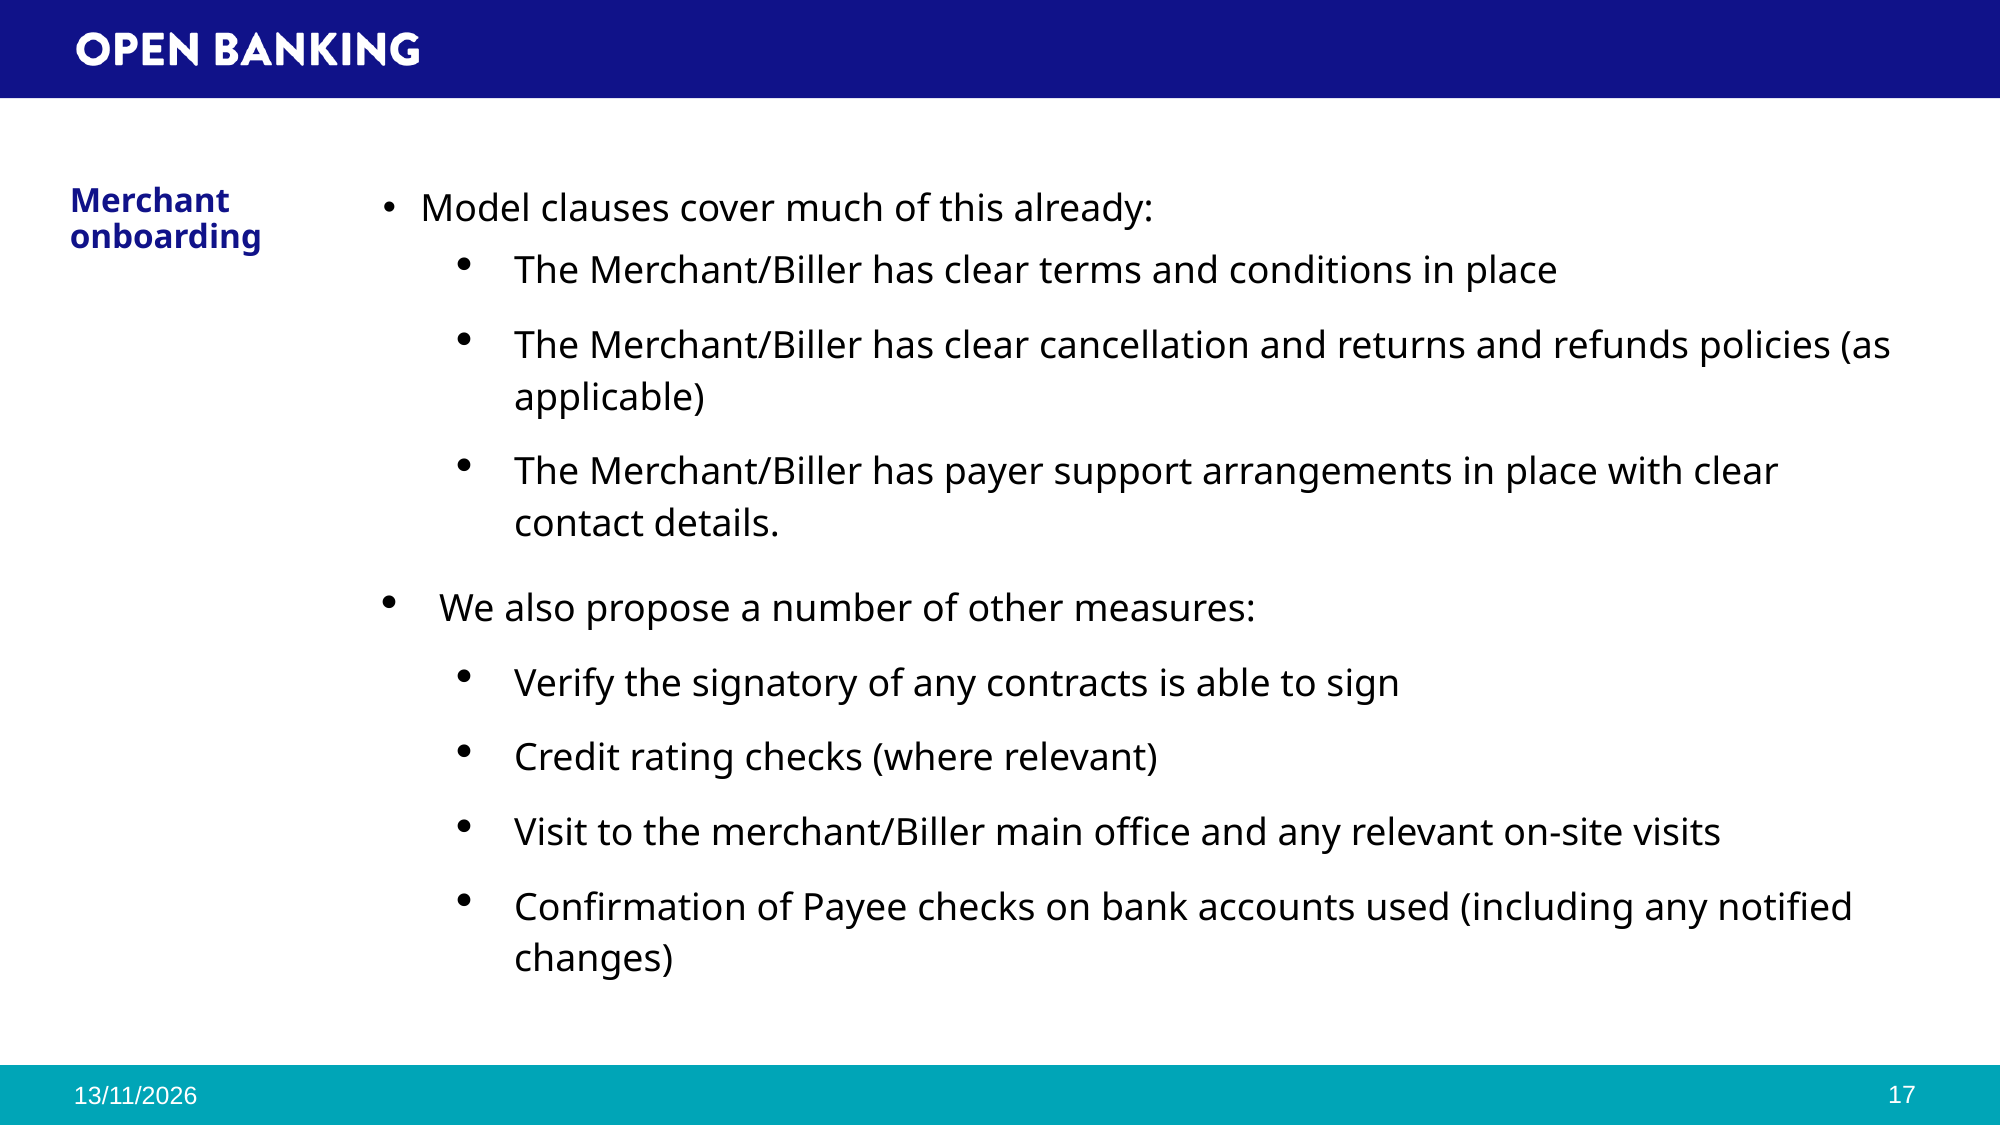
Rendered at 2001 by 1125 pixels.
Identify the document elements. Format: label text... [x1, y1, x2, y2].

list Model clauses cover much of this already: The Merchant/Biller has clear terms and conditions in place The Merchant/Biller has clear cancellation and returns and refunds policies (as applicable) The Merchant/Biller has payer support arrangements in place with clear contact details. We also propose a number of other measures: Verify the signatory of any contracts is able to sign Credit rating checks (where relevant) Visit to the merchant/Biller main office and any relevant on-site visits Confirmation of Payee checks on bank accounts used (including any notified changes) [367, 176, 1925, 1017]
picture [43, 0, 452, 99]
footer [662, 1064, 1338, 1124]
slide_number 17 [1412, 1064, 1932, 1124]
title Merchant onboarding [54, 176, 291, 453]
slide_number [59, 1065, 509, 1125]
